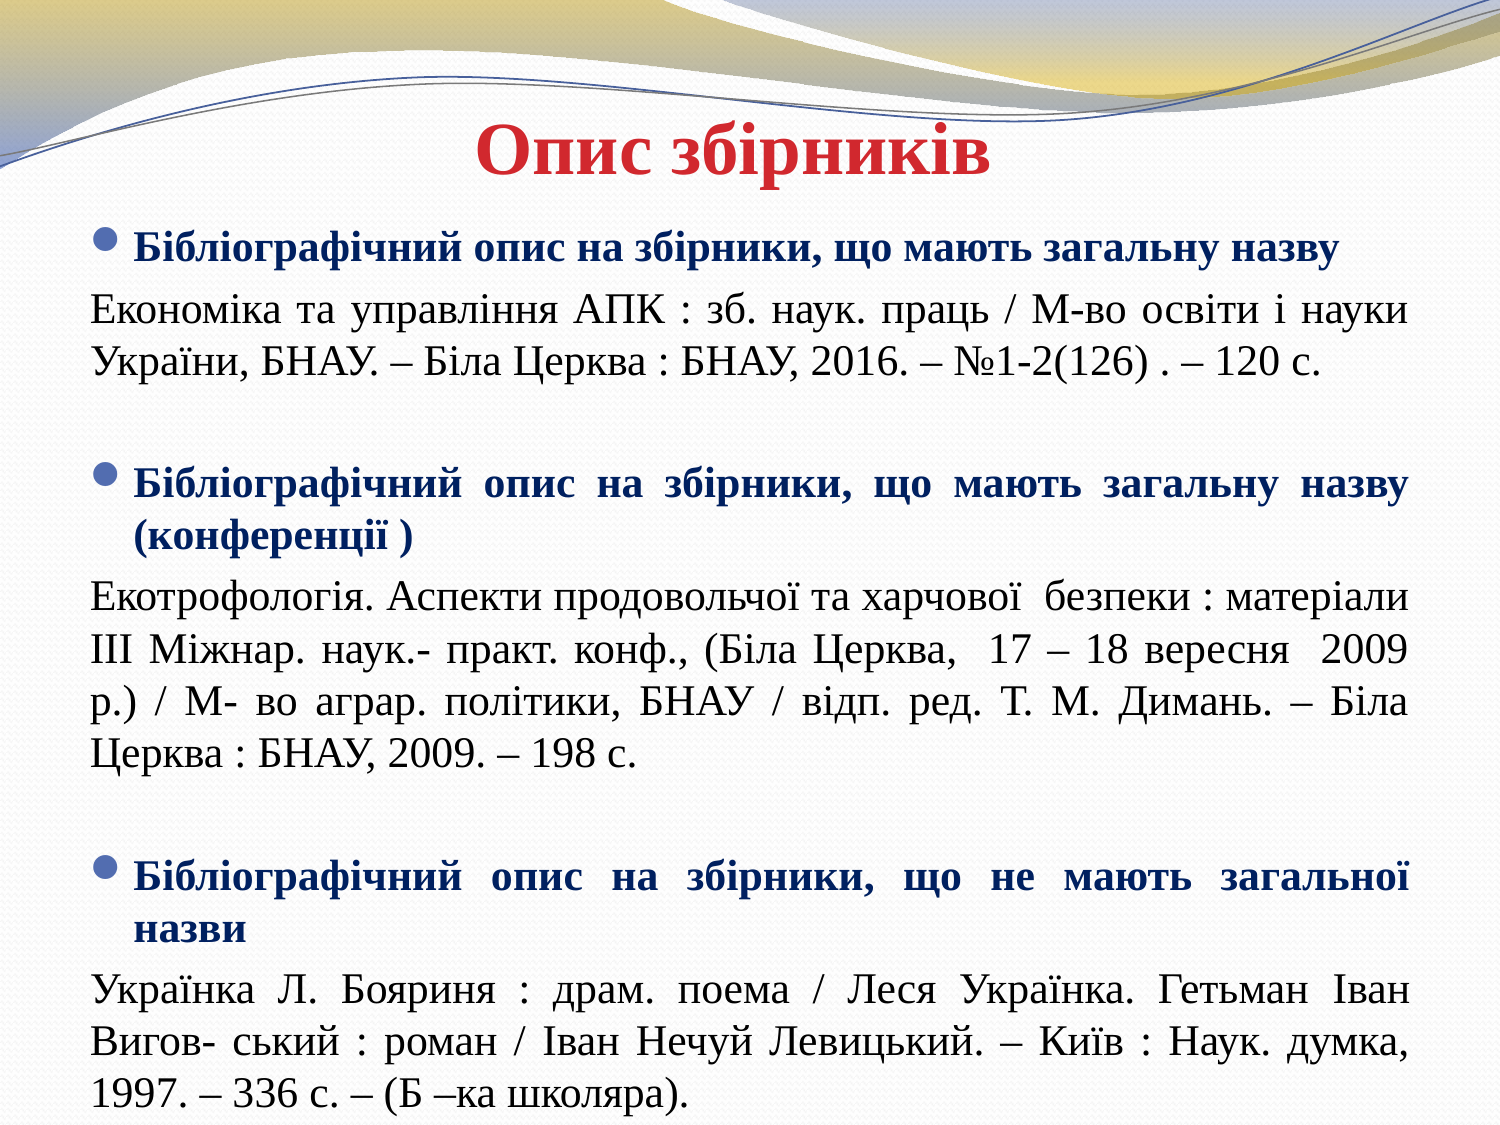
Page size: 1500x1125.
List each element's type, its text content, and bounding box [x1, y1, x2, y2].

title Опис збірників [58, 46, 1409, 235]
list Бібліографічний опис на збірники, що мають загальну назву Економіка та управління АПК : зб. наук. праць / М-во освіти і науки України, БНАУ. – Біла Церква : БНАУ, 2016. – №1-2(126) . – 120 с. Бібліографічний опис на збірники, що мають загальну назву (конференції ) Екотрофологія. Аспекти продовольчої та харчової безпеки : матеріали III Міжнар. наук.- практ. конф., (Біла Церква, 17 – 18 вересня 2009 р.) / М- во аграр. політики, БНАУ / відп. ред. Т. М. Димань. – Біла Церква : БНАУ, 2009. – 198 с. Бібліографічний опис на збірники, що не мають загальної назви Українка Л. Бояриня : драм. поема / Леся Українка. Гетьман Iван Вигов- ський : роман / Iван Нечуй Левицький. – Київ : Наук. думка, 1997. – 336 с. – (Б –ка школяра). [75, 210, 1425, 1125]
